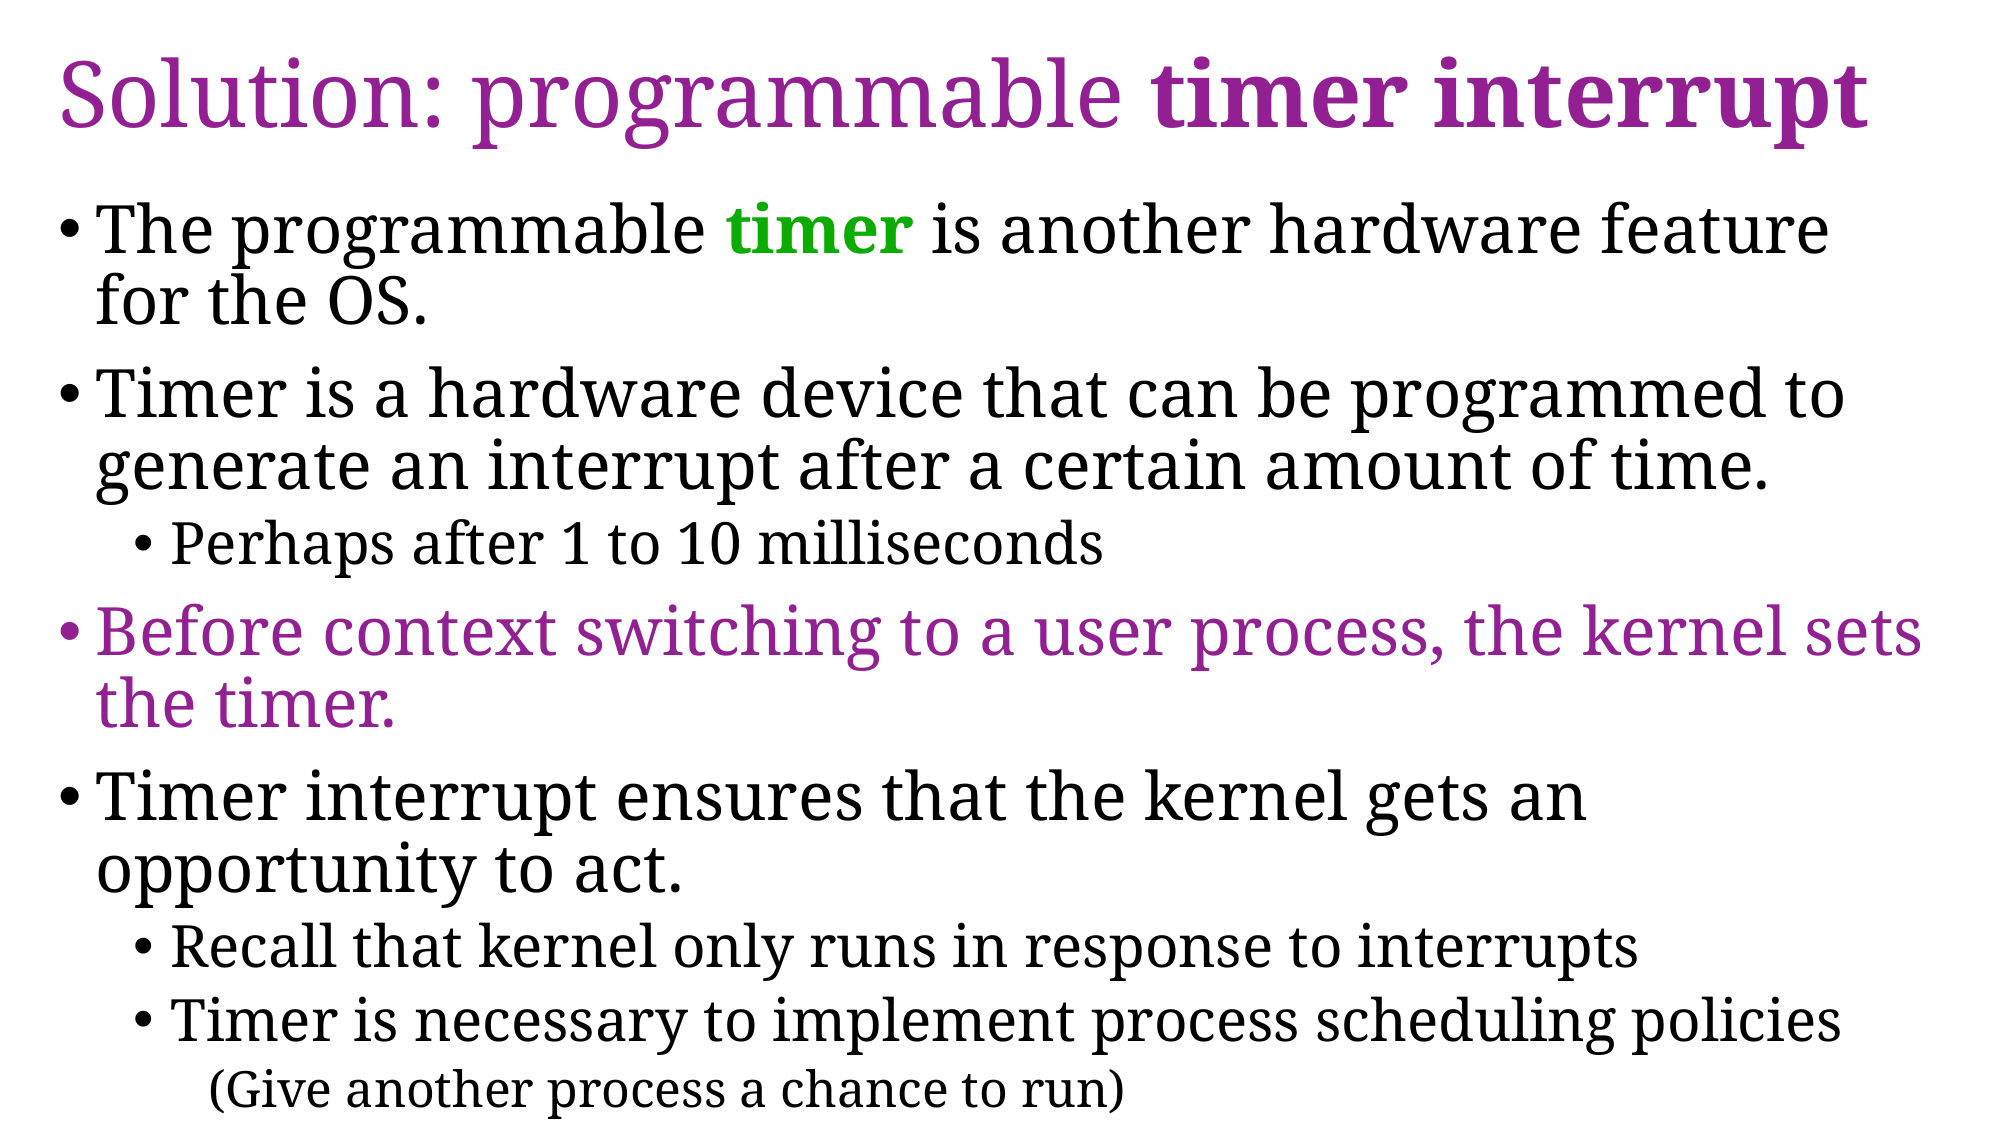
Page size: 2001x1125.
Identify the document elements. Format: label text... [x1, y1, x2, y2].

list The programmable timer is another hardware feature for the OS. Timer is a hardware device that can be programmed to generate an interrupt after a certain amount of time. Perhaps after 1 to 10 milliseconds Before context switching to a user process, the kernel sets the timer. Timer interrupt ensures that the kernel gets an opportunity to act. Recall that kernel only runs in response to interrupts Timer is necessary to implement process scheduling policies (Give another process a chance to run) Prevents a user process from getting stuck in an infinite loop [43, 188, 1953, 1106]
title Solution: programmable timer interrupt [43, 25, 1953, 171]
